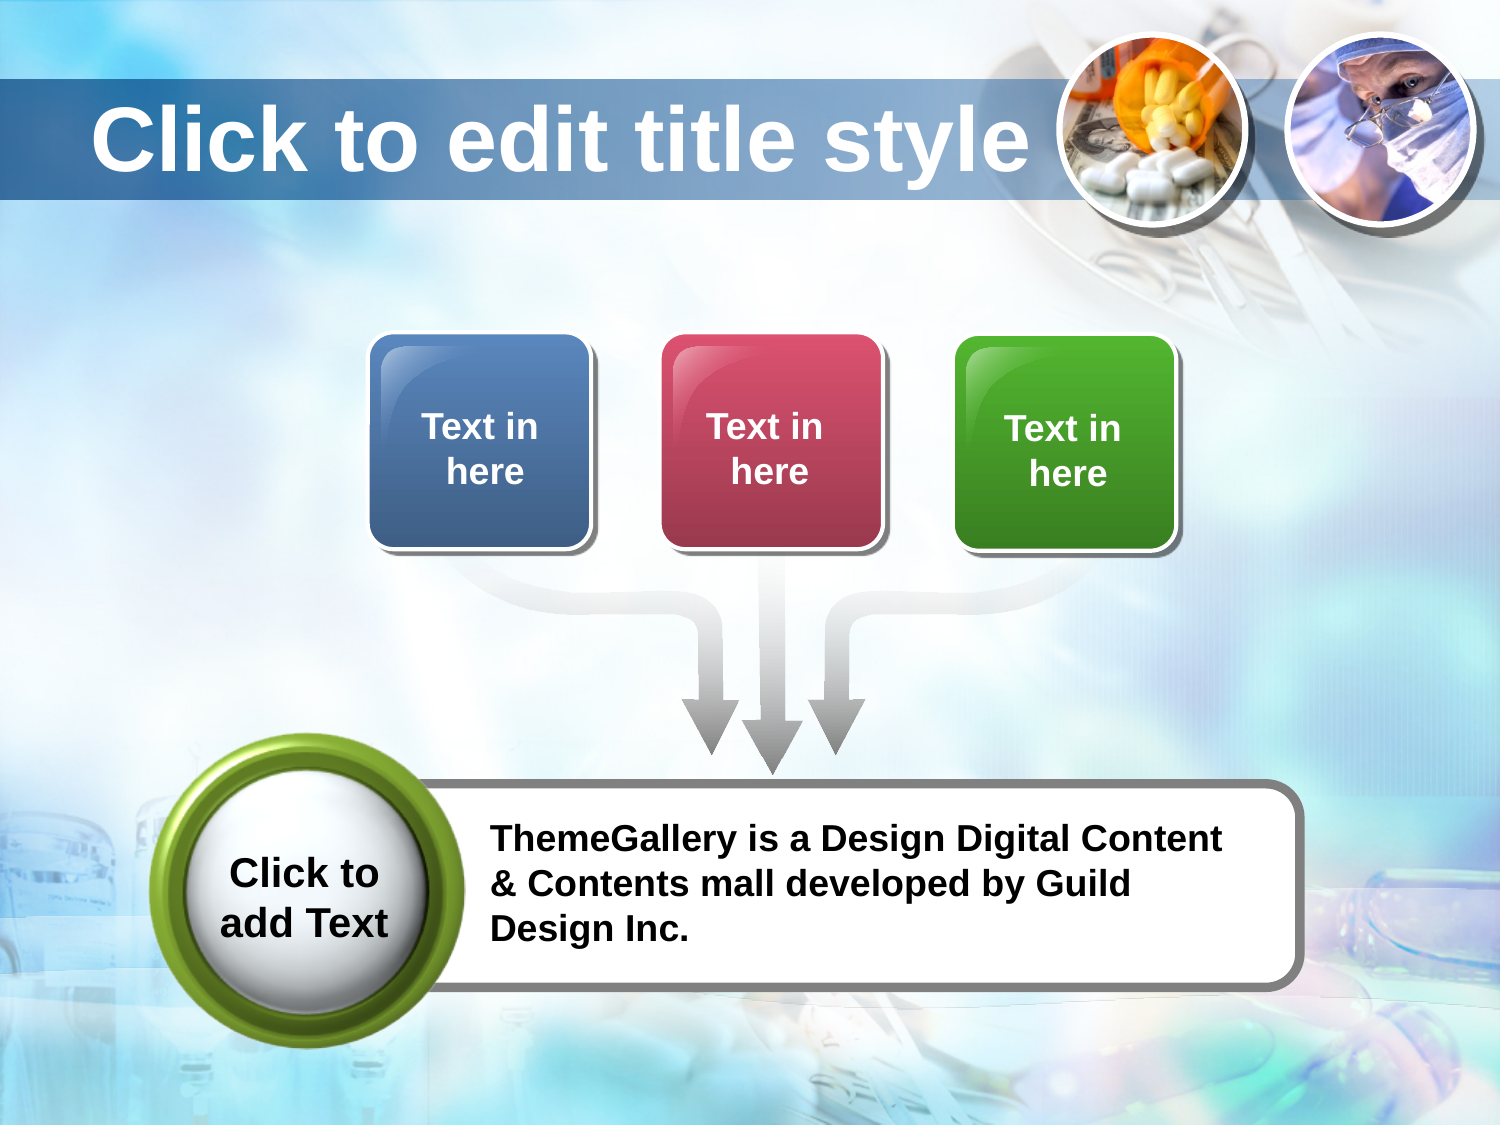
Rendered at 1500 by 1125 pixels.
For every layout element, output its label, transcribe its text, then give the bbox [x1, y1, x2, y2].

title Click to edit title style [74, 40, 1051, 229]
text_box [367, 332, 592, 550]
text_box [807, 559, 1100, 730]
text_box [952, 333, 1177, 551]
text_box [444, 557, 739, 730]
picture [0, 0, 1500, 1125]
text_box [659, 332, 884, 550]
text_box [147, 731, 1301, 1051]
text_box [741, 557, 803, 730]
